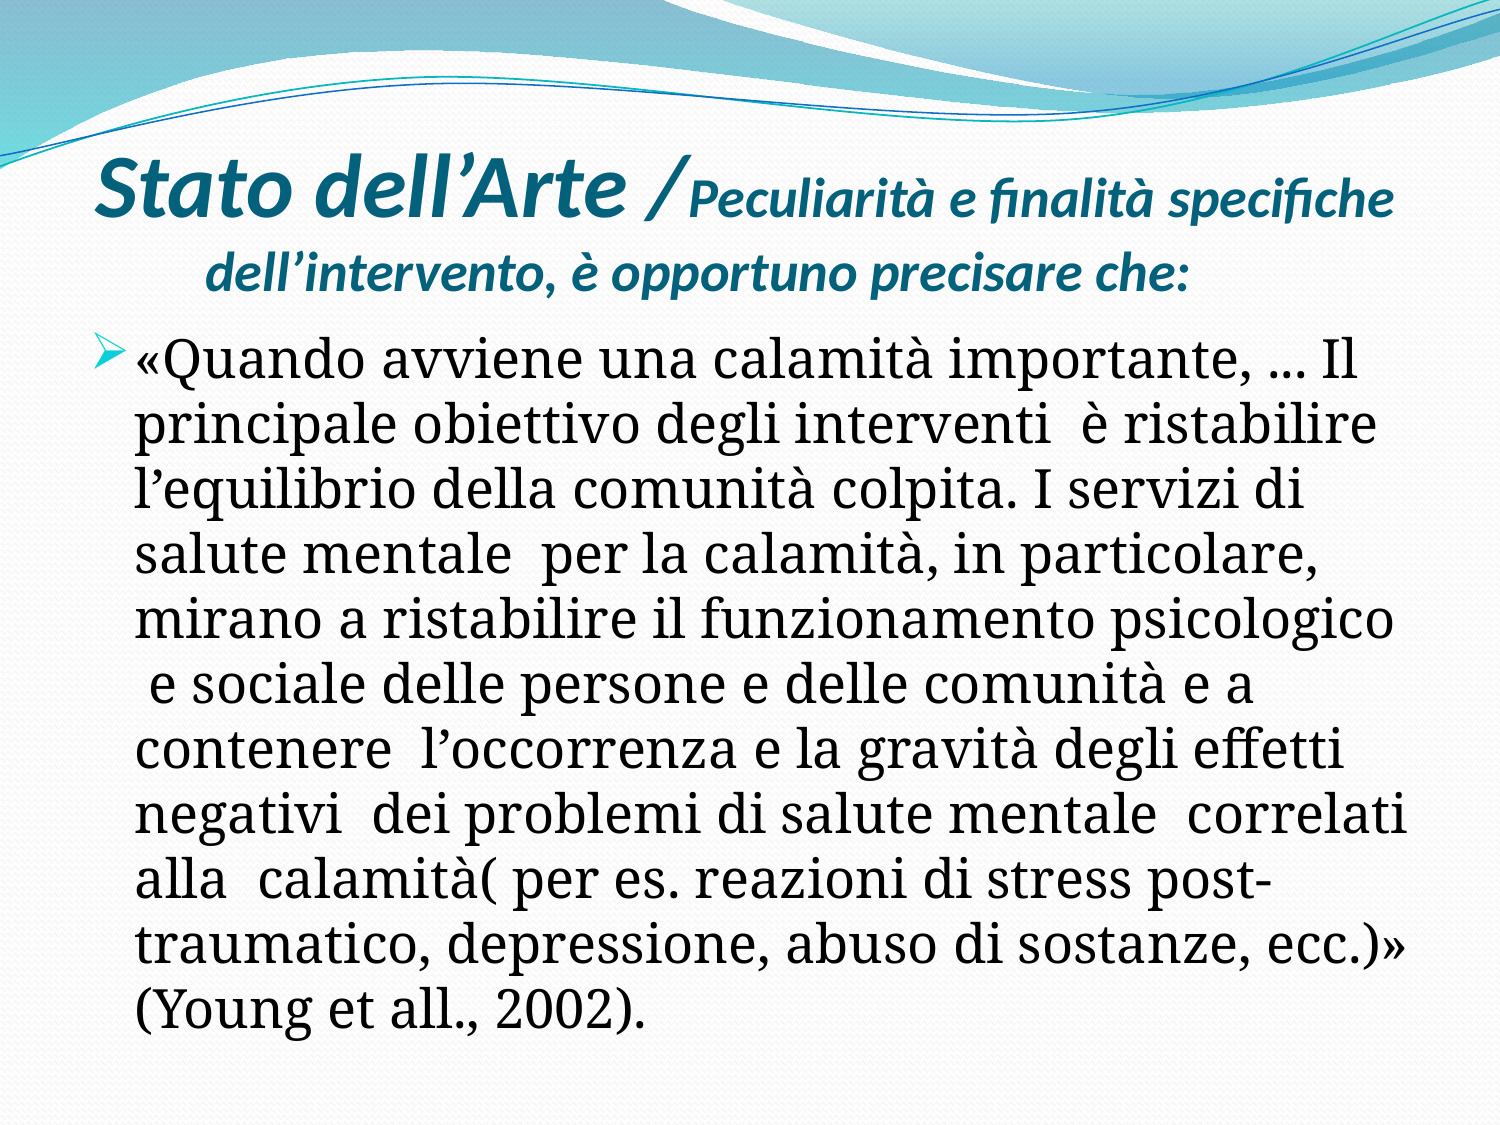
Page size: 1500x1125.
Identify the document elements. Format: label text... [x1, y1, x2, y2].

list «Quando avviene una calamità importante, ... Il principale obiettivo degli interventi è ristabilire l’equilibrio della comunità colpita. I servizi di salute mentale per la calamità, in particolare, mirano a ristabilire il funzionamento psicologico e sociale delle persone e delle comunità e a contenere l’occorrenza e la gravità degli effetti negativi dei problemi di salute mentale correlati alla calamità( per es. reazioni di stress post-traumatico, depressione, abuso di sostanze, ecc.)» (Young et all., 2002). [75, 317, 1425, 1038]
title Stato dell’Arte /Peculiarità e finalità specifiche dell’intervento, è opportuno precisare che: [75, 115, 1425, 303]
